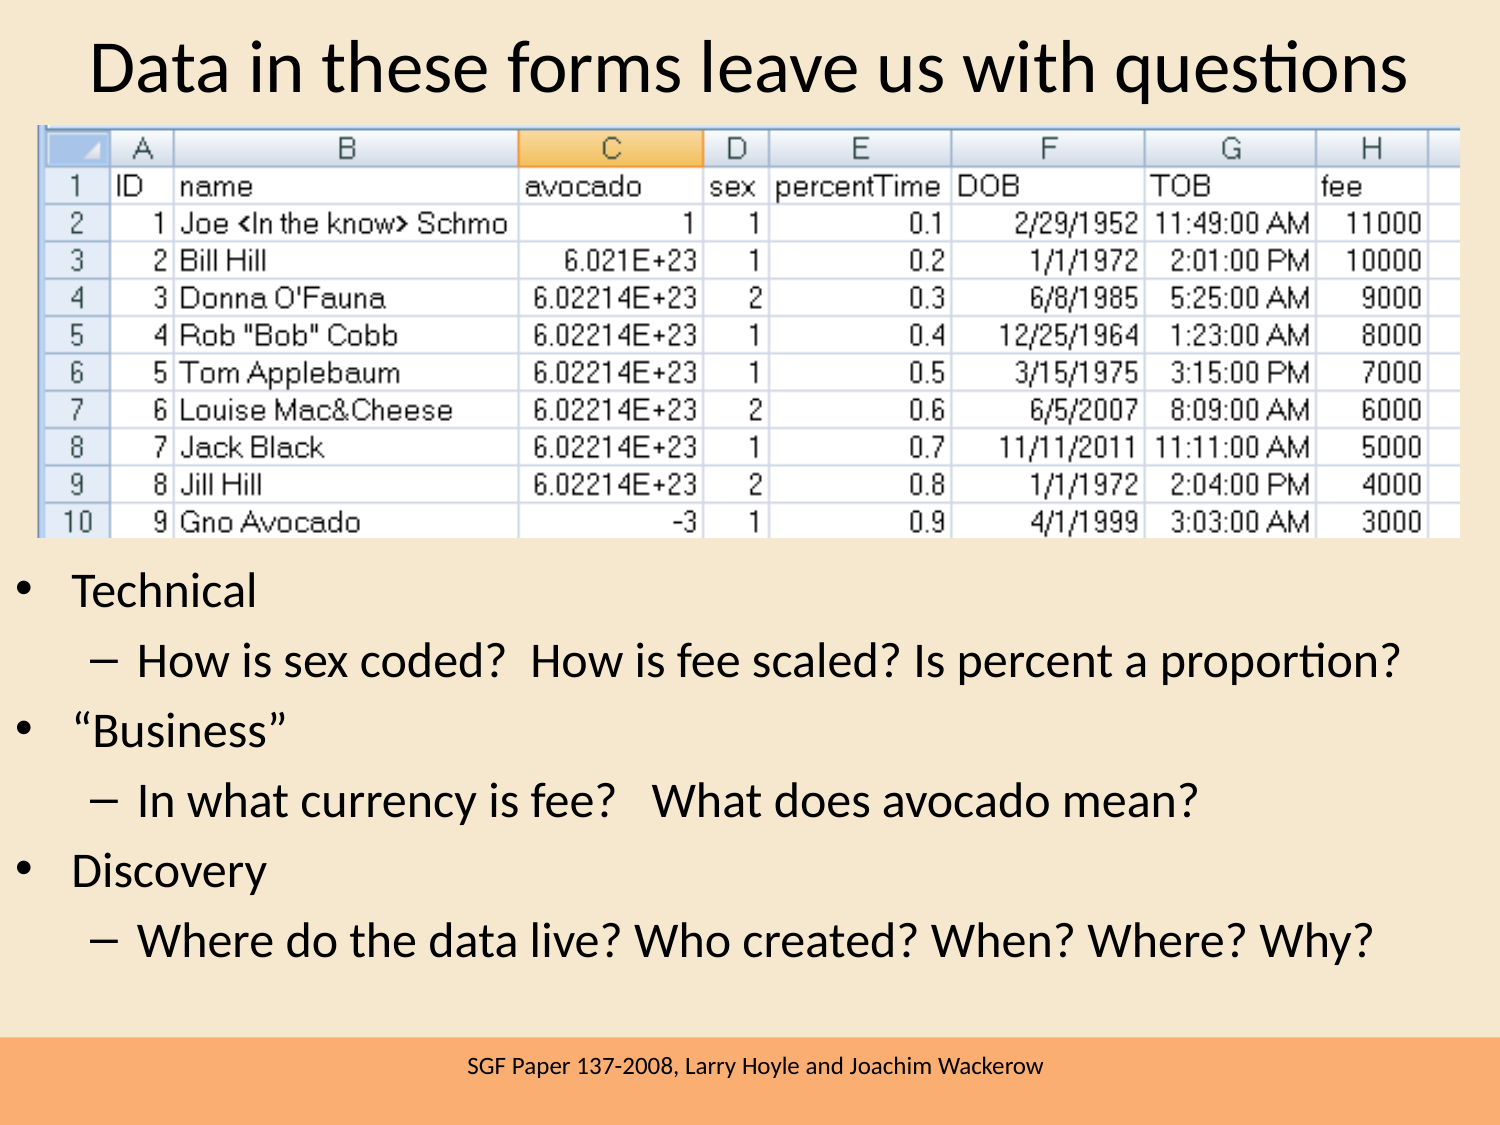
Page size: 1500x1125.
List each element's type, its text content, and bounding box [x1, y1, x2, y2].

title Data in these forms leave us with questions [0, 0, 1500, 125]
picture [37, 124, 1461, 538]
footer SGF Paper 137-2008, Larry Hoyle and Joachim Wackerow [399, 1042, 1113, 1103]
list Technical How is sex coded? How is fee scaled? Is percent a proportion? “Business” In what currency is fee? What does avocado mean? Discovery Where do the data live? Who created? When? Where? Why? [0, 549, 1425, 1038]
